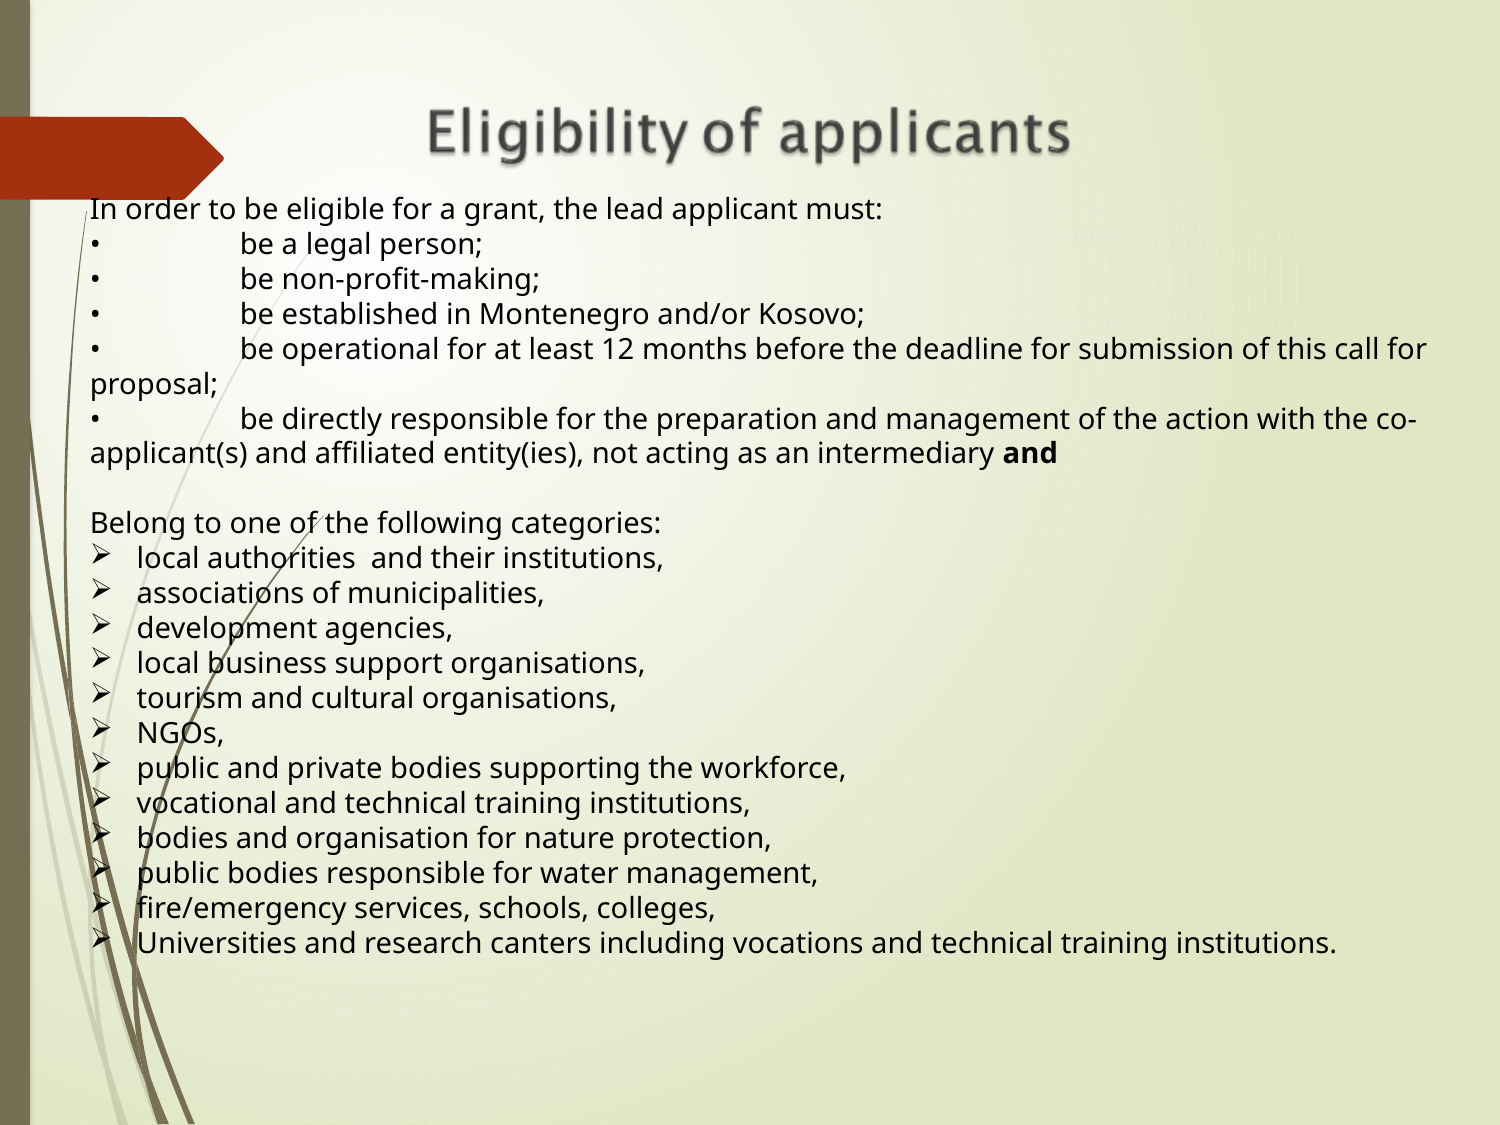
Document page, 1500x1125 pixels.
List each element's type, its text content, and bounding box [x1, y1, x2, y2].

text_box [384, 81, 1135, 182]
text_box In order to be eligible for a grant, the lead applicant must: • be a legal person; • be non-profit-making; • be established in Montenegro and/or Kosovo; • be operational for at least 12 months before the deadline for submission of this call for proposal; • be directly responsible for the preparation and management of the action with the co-applicant(s) and affiliated entity(ies), not acting as an intermediary and Belong to one of the following categories: local authorities and their institutions, associations of municipalities, development agencies, local business support organisations, tourism and cultural organisations, NGOs, public and private bodies supporting the workforce, vocational and technical training institutions, bodies and organisation for nature protection, public bodies responsible for water management, fire/emergency services, schools, colleges, Universities and research canters including vocations and technical training institutions. [75, 182, 1450, 1012]
